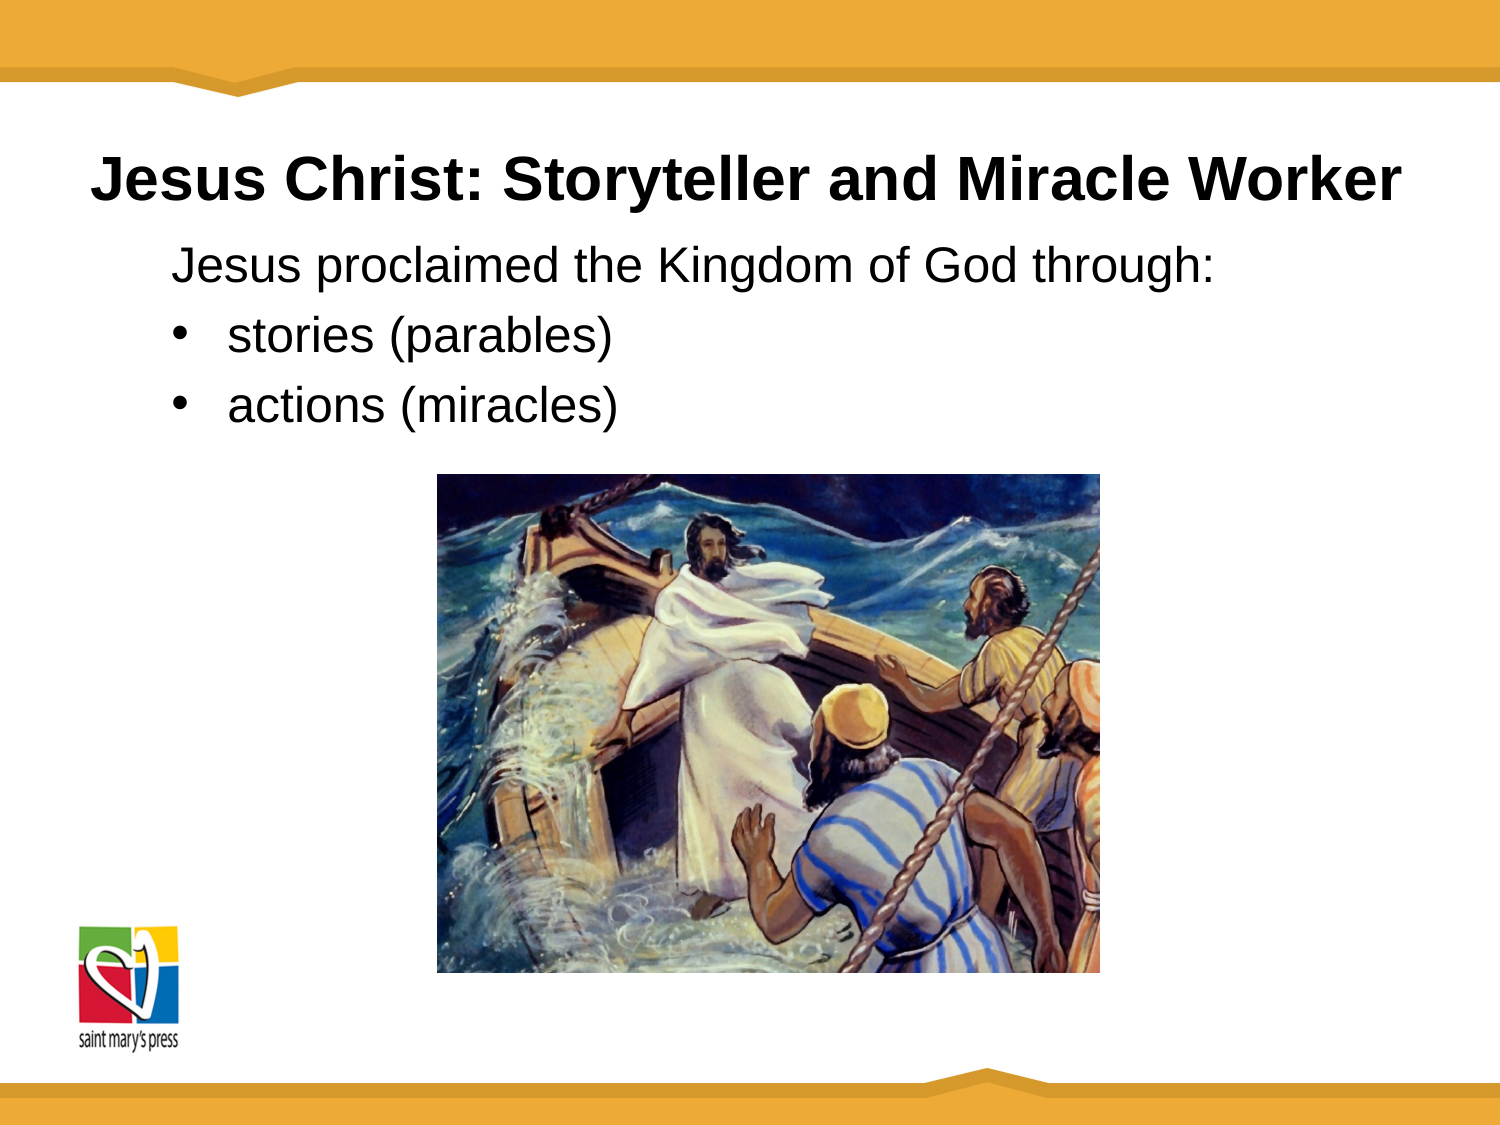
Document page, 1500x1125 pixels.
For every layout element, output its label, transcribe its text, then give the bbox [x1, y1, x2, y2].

list Jesus proclaimed the Kingdom of God through: stories (parables) actions (miracles) [156, 224, 1382, 993]
title Jesus Christ: Storyteller and Miracle Worker [75, 112, 1463, 238]
picture [0, 0, 1500, 1125]
